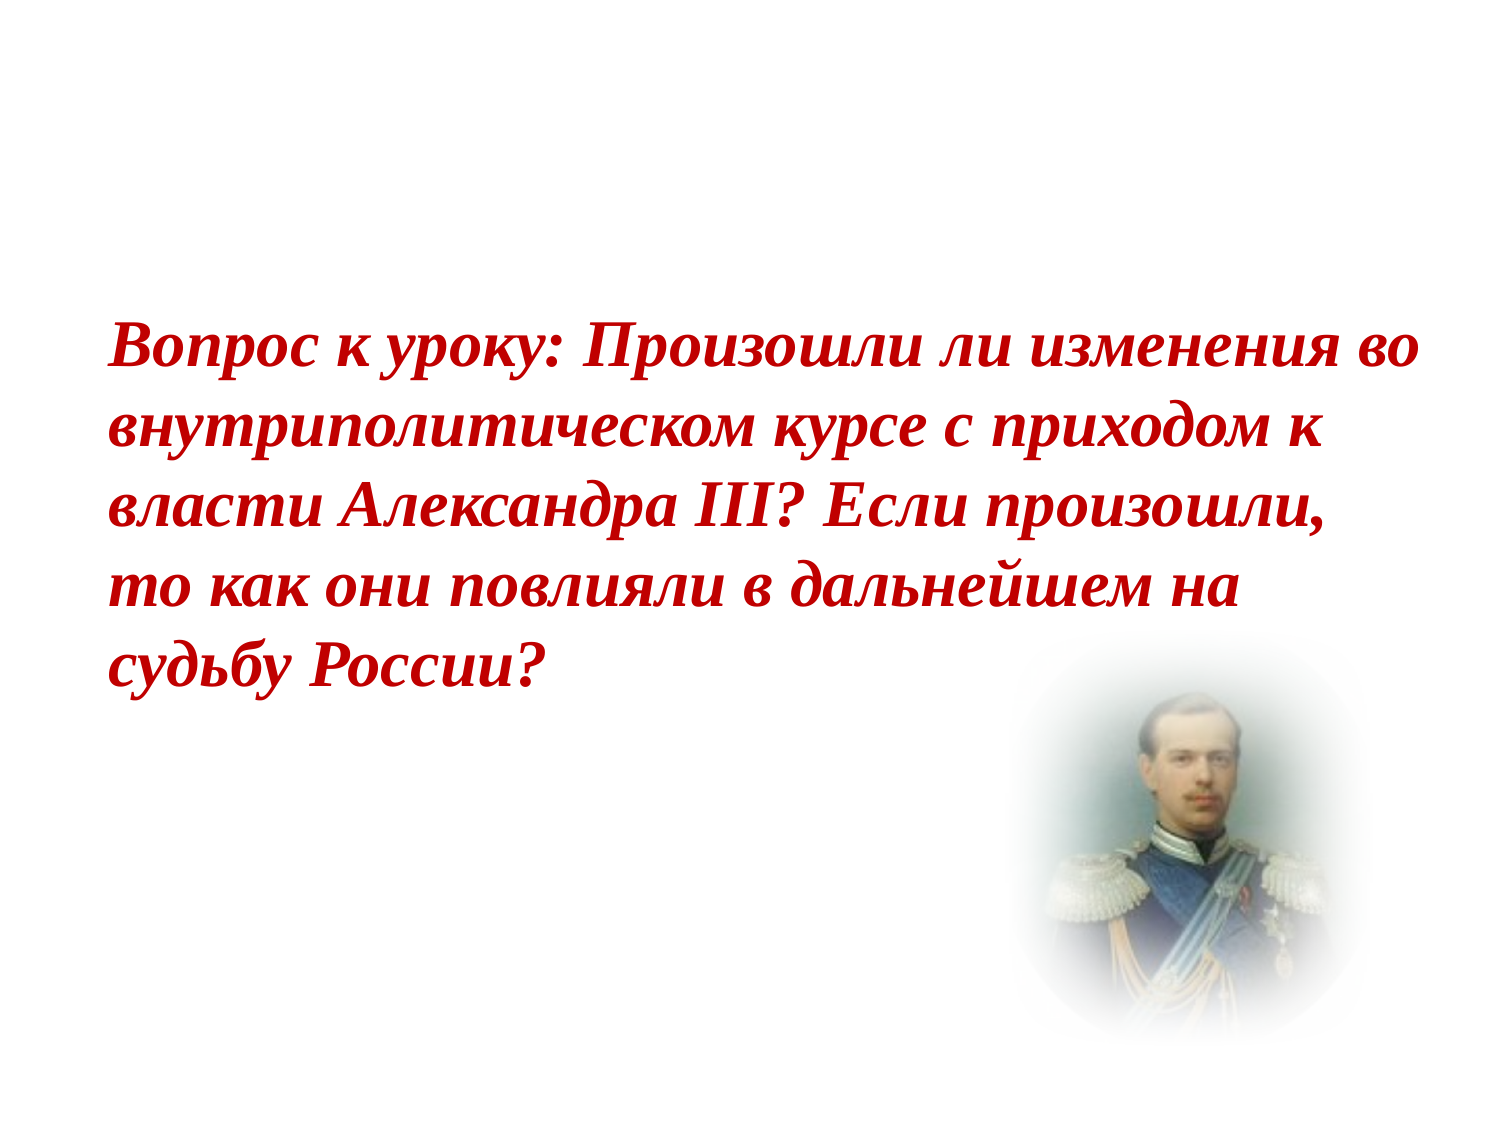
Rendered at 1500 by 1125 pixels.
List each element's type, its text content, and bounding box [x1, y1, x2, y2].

text_box Вопрос к уроку: Произошли ли изменения во внутриполитическом курсе с приходом к власти Александра III? Если произошли, то как они повлияли в дальнейшем на судьбу России? [93, 292, 1442, 708]
picture [995, 620, 1383, 1055]
